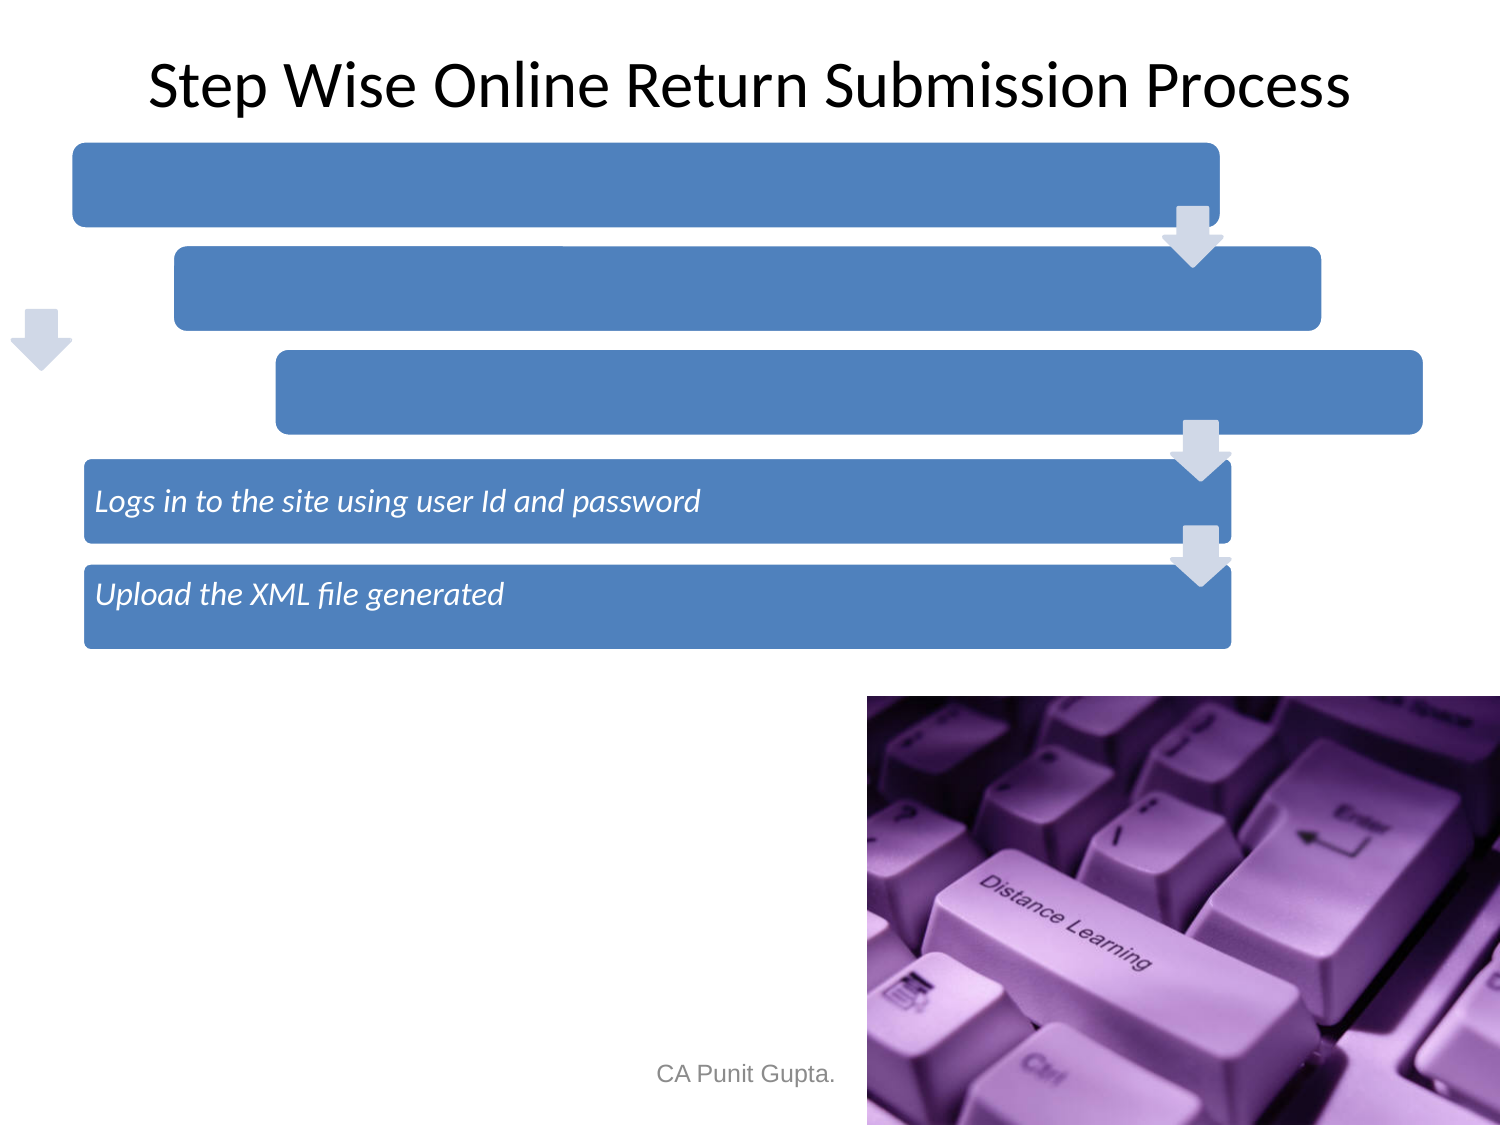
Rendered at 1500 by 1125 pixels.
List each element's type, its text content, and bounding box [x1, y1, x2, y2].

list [70, 140, 1426, 437]
title Step Wise Online Return Submission Process [75, 45, 1425, 118]
picture [866, 696, 1500, 1125]
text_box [1171, 421, 1230, 480]
footer CA Punit Gupta. [512, 1042, 861, 1103]
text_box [81, 553, 1234, 652]
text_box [81, 456, 1234, 546]
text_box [1171, 527, 1230, 586]
